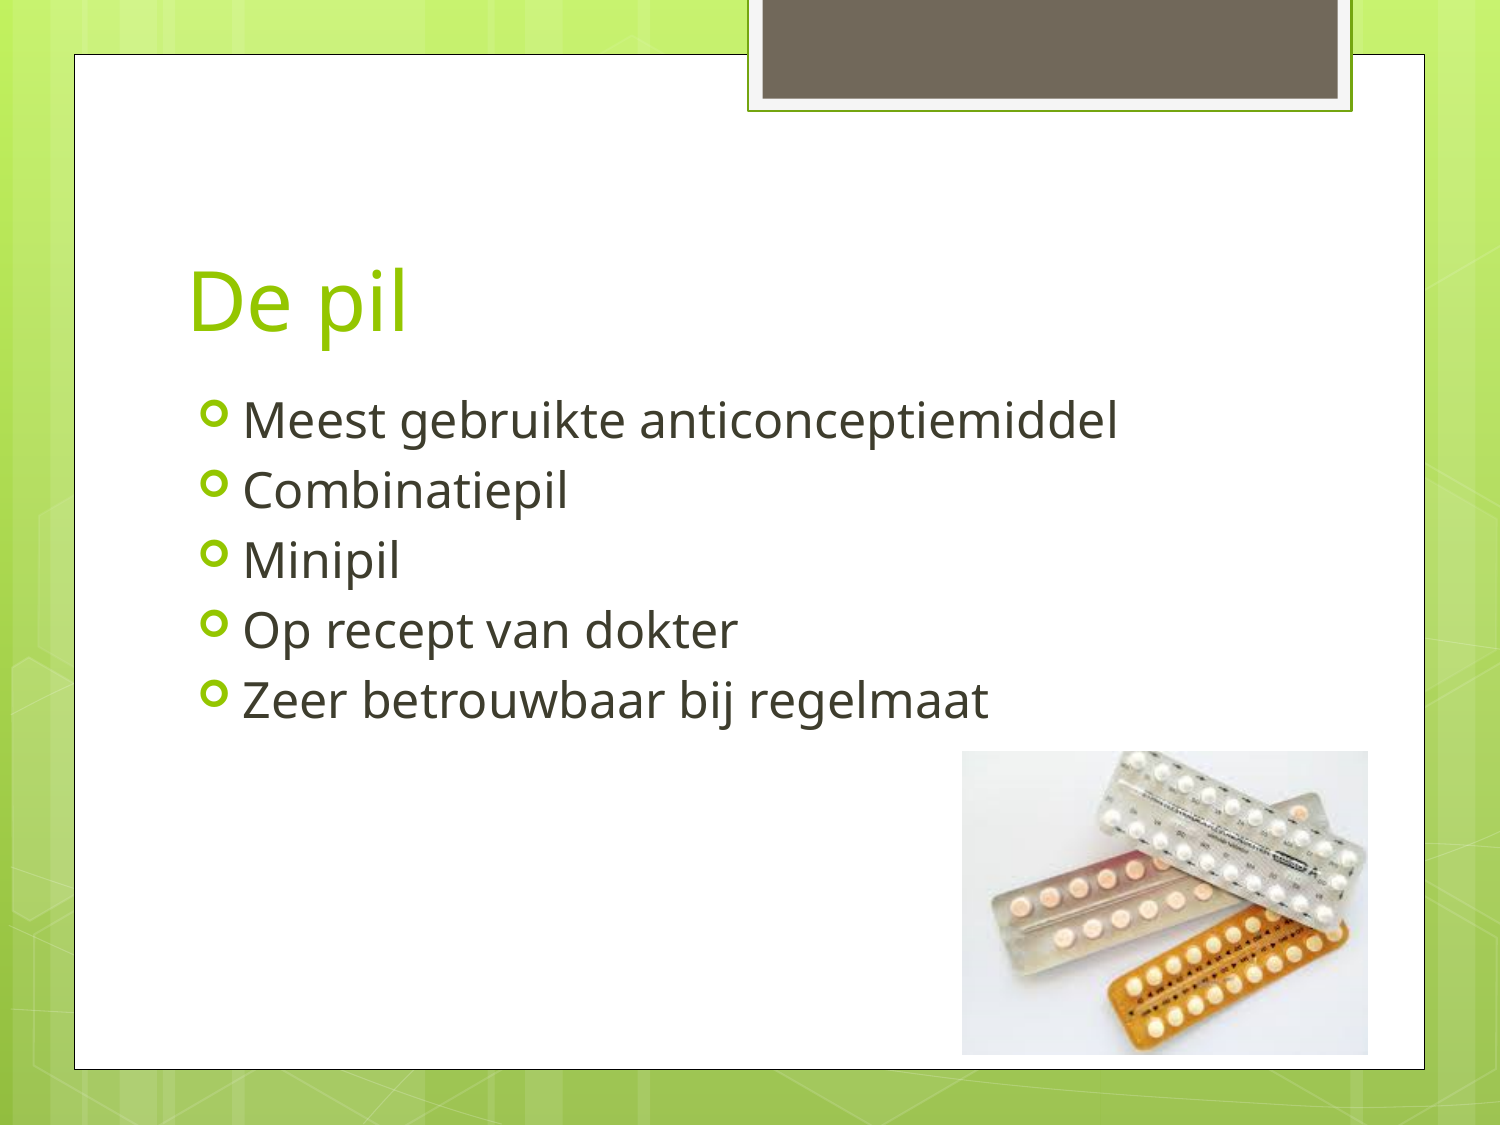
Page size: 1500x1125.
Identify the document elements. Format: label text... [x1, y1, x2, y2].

list Meest gebruikte anticonceptiemiddel Combinatiepil Minipil Op recept van dokter Zeer betrouwbaar bij regelmaat [171, 381, 1283, 957]
picture [962, 751, 1368, 1055]
title De pil [171, 168, 1324, 357]
